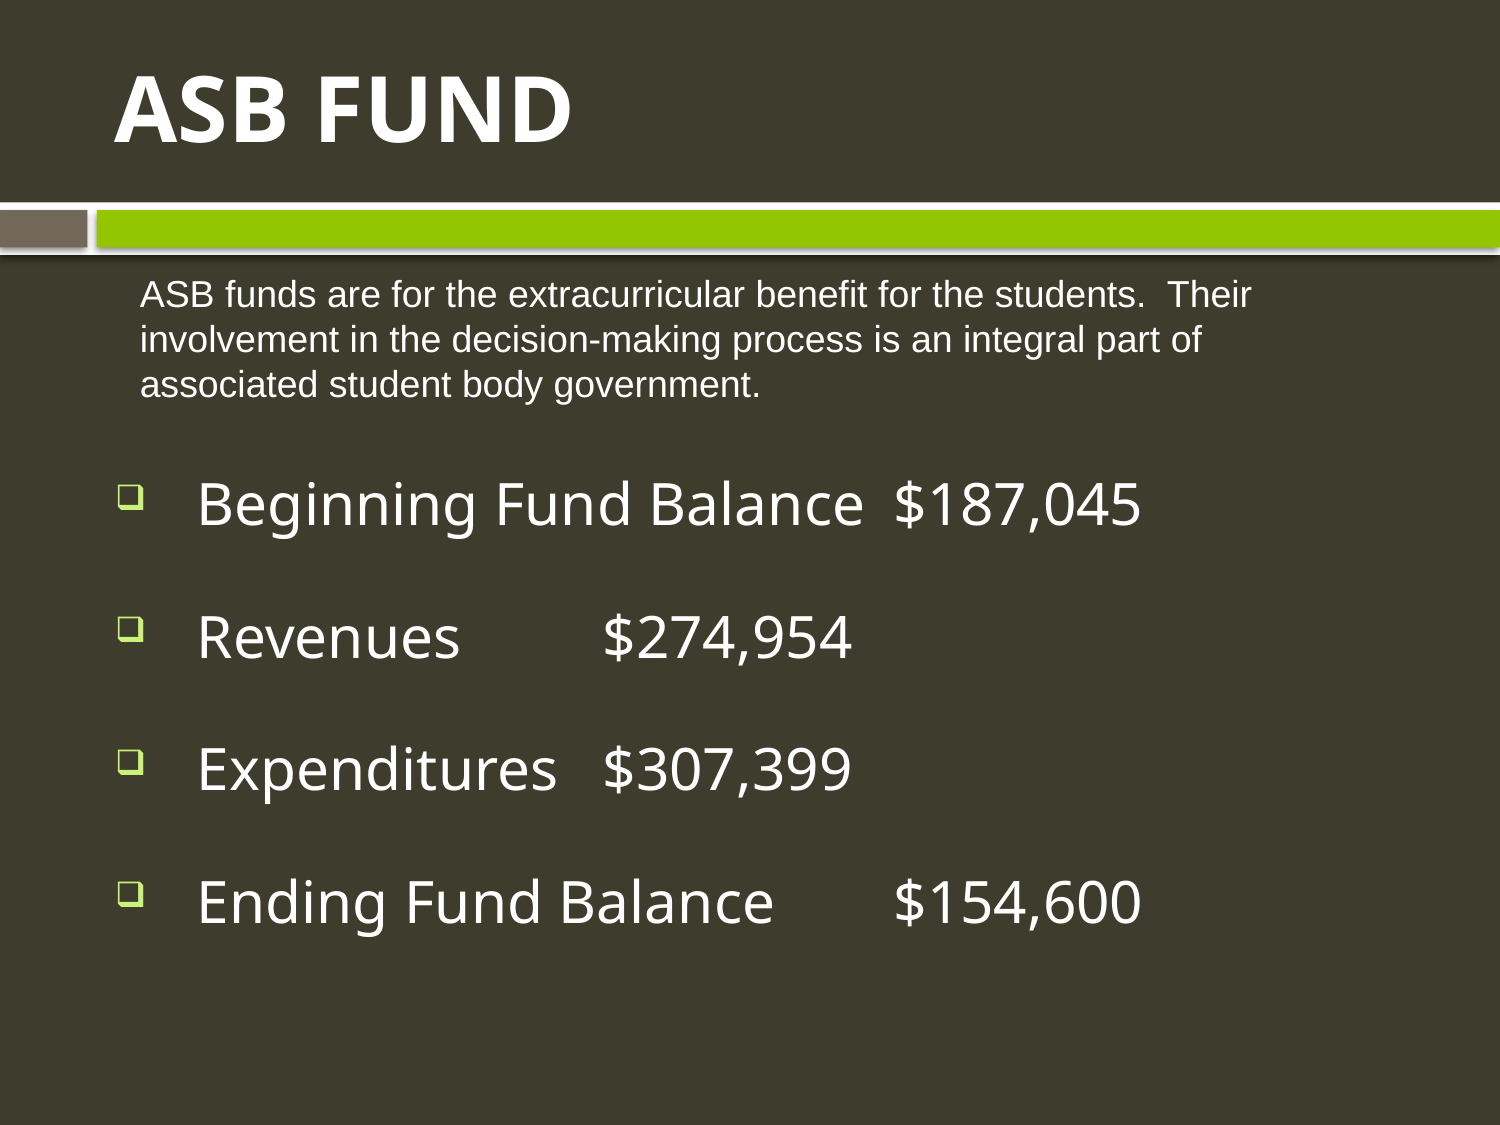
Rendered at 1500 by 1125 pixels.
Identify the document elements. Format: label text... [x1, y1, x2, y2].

list Beginning Fund Balance $187,045 Revenues $274,954 Expenditures $307,399 Ending Fund Balance $154,600 [100, 375, 1375, 1000]
text_box ASB funds are for the extracurricular benefit for the students. Their involvement in the decision-making process is an integral part of associated student body government. [124, 262, 1388, 413]
title ASB FUND [99, 24, 1438, 188]
